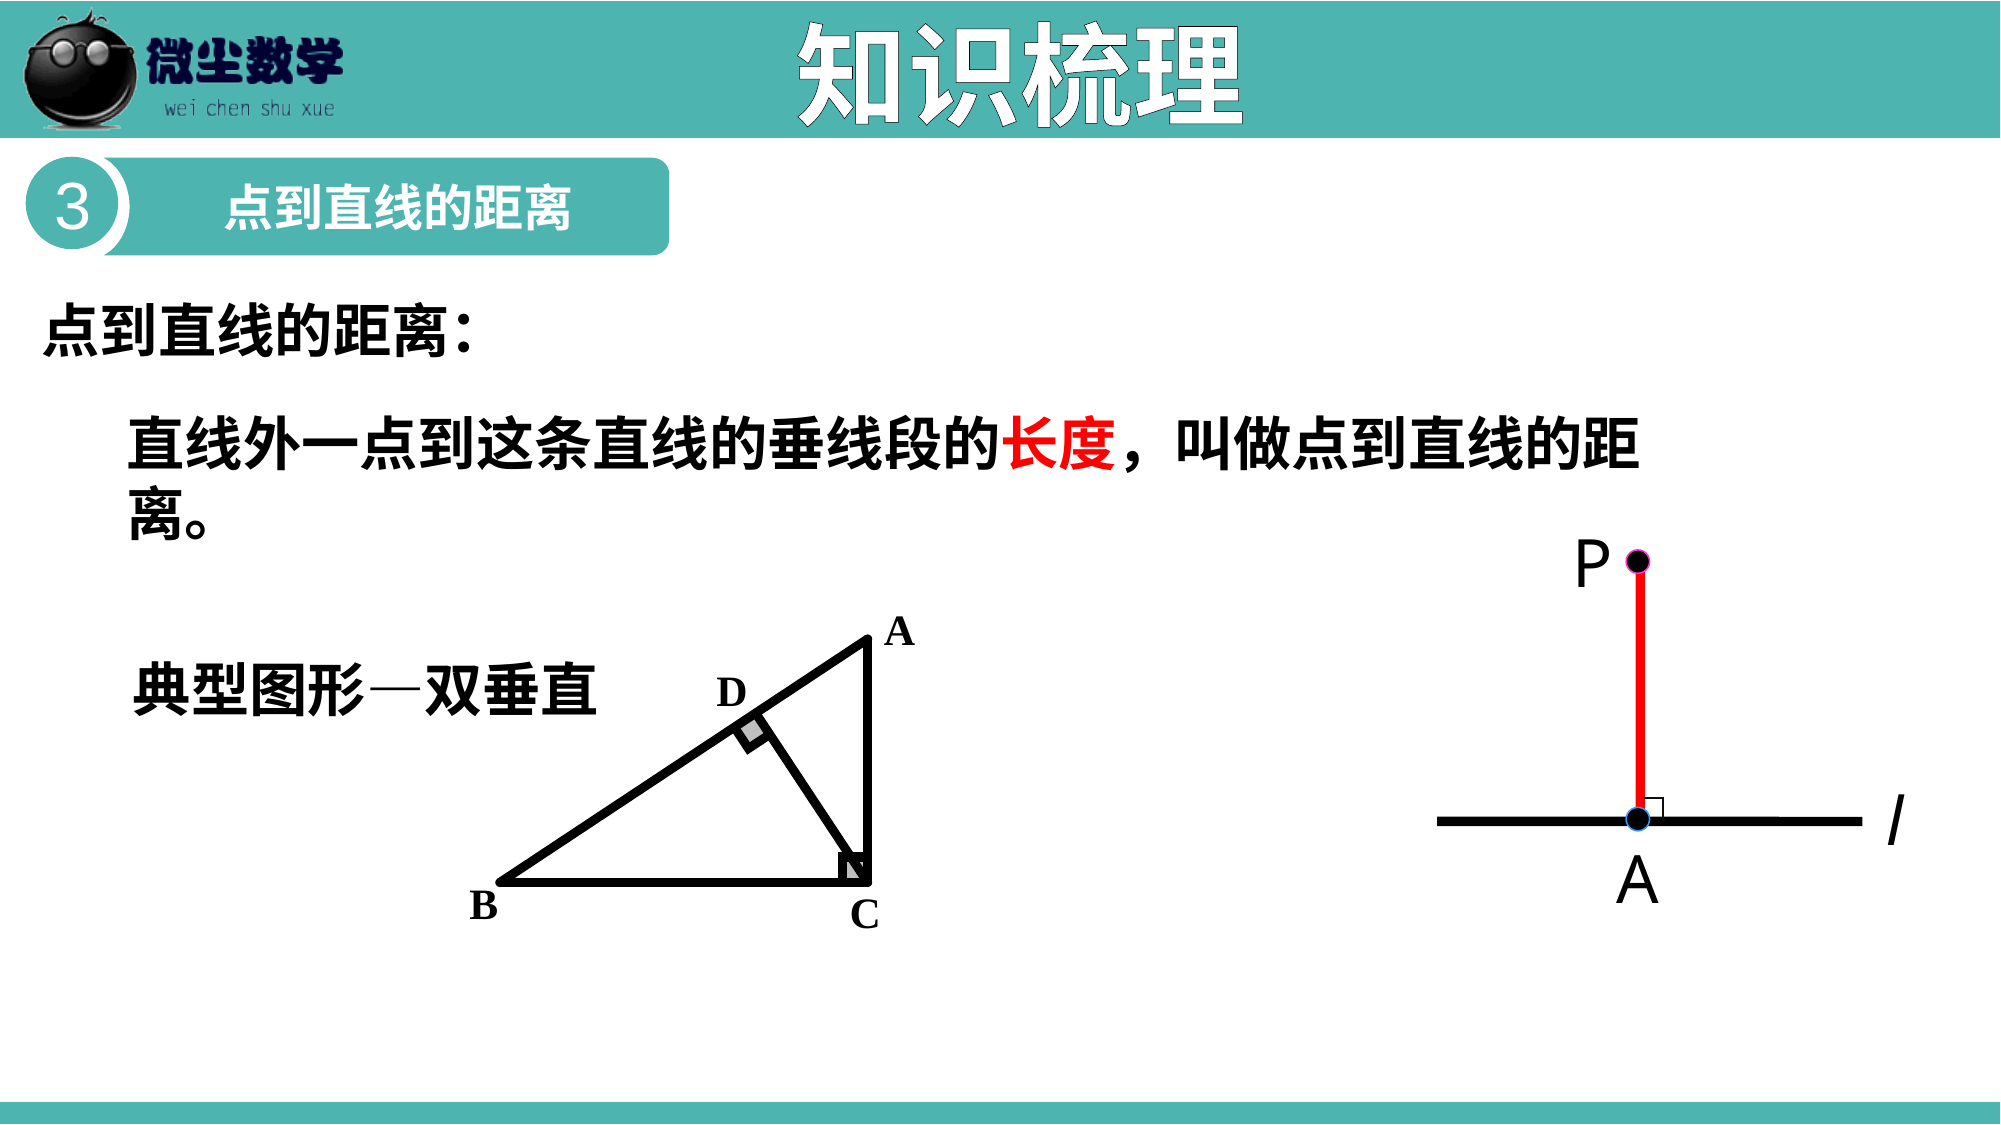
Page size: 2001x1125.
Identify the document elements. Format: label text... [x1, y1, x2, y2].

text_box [25, 156, 670, 256]
text_box 点到直线的距离： [27, 286, 596, 372]
text_box 典型图形—双垂直 [118, 645, 443, 731]
picture [0, 1, 2001, 1124]
text_box 直线外一点到这条直线的垂线段的长度，叫做点到直线的距离。 [111, 399, 1768, 555]
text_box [1437, 513, 1920, 926]
text_box 知识梳理 [780, 0, 1261, 148]
